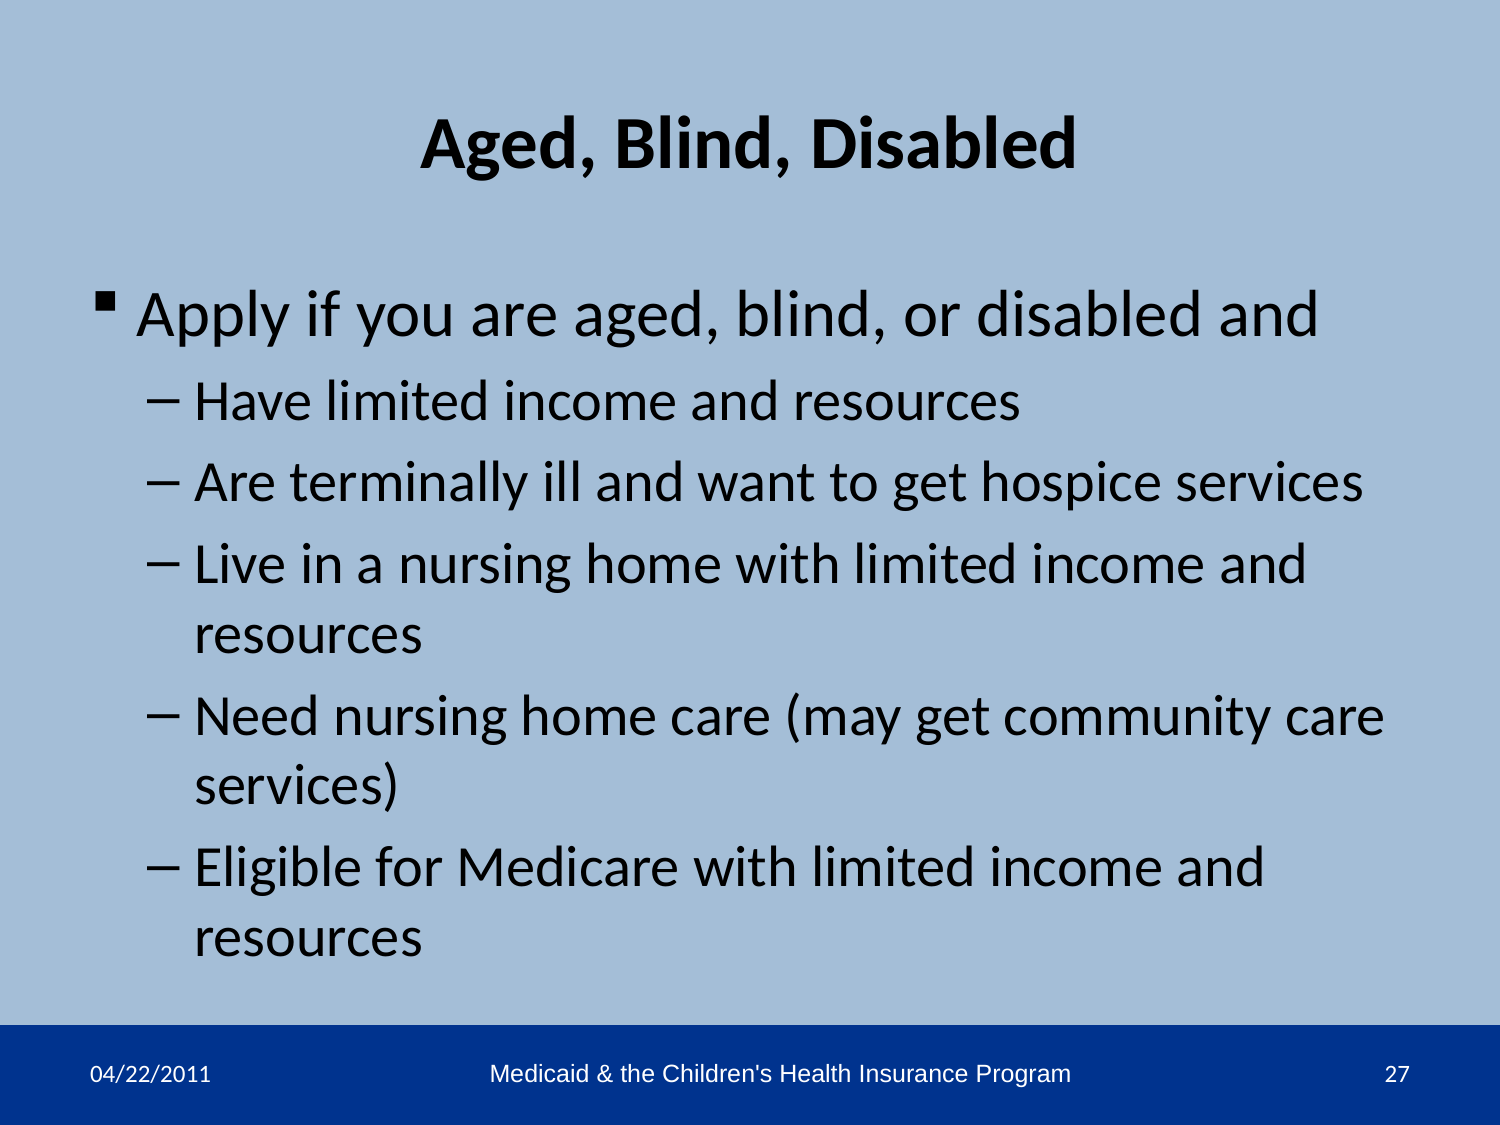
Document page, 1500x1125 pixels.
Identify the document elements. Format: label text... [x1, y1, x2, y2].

slide_number 27 [1275, 1042, 1425, 1103]
title Aged, Blind, Disabled [74, 44, 1426, 233]
footer Medicaid & the Children's Health Insurance Program [287, 1042, 1275, 1103]
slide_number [75, 1042, 287, 1103]
list Apply if you are aged, blind, or disabled and Have limited income and resources Are terminally ill and want to get hospice services Live in a nursing home with limited income and resources Need nursing home care (may get community care services) Eligible for Medicare with limited income and resources [74, 262, 1426, 1006]
